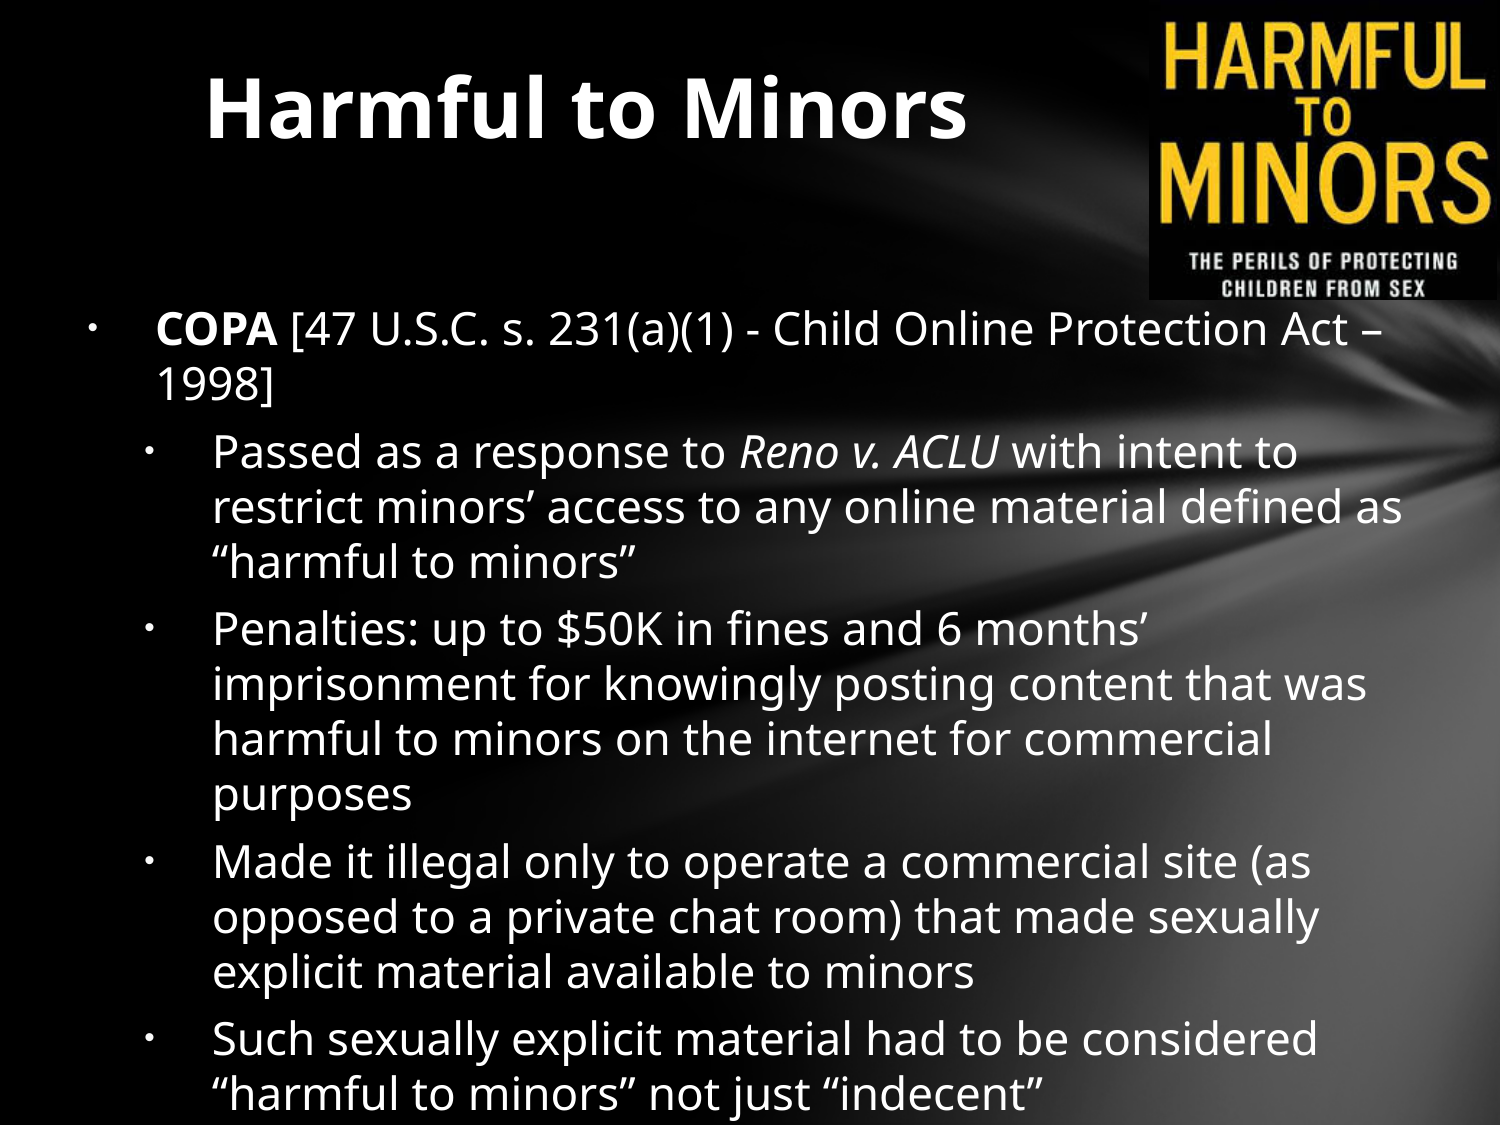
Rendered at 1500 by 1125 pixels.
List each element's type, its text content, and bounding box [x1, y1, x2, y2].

list COPA [47 U.S.C. s. 231(a)(1) - Child Online Protection Act – 1998] Passed as a response to Reno v. ACLU with intent to restrict minors’ access to any online material defined as “harmful to minors” Penalties: up to $50K in fines and 6 months’ imprisonment for knowingly posting content that was harmful to minors on the internet for commercial purposes Made it illegal only to operate a commercial site (as opposed to a private chat room) that made sexually explicit material available to minors Such sexually explicit material had to be considered “harmful to minors” not just “indecent” [50, 224, 1468, 1113]
picture [1149, 0, 1498, 301]
title Harmful to Minors [57, 37, 1143, 163]
